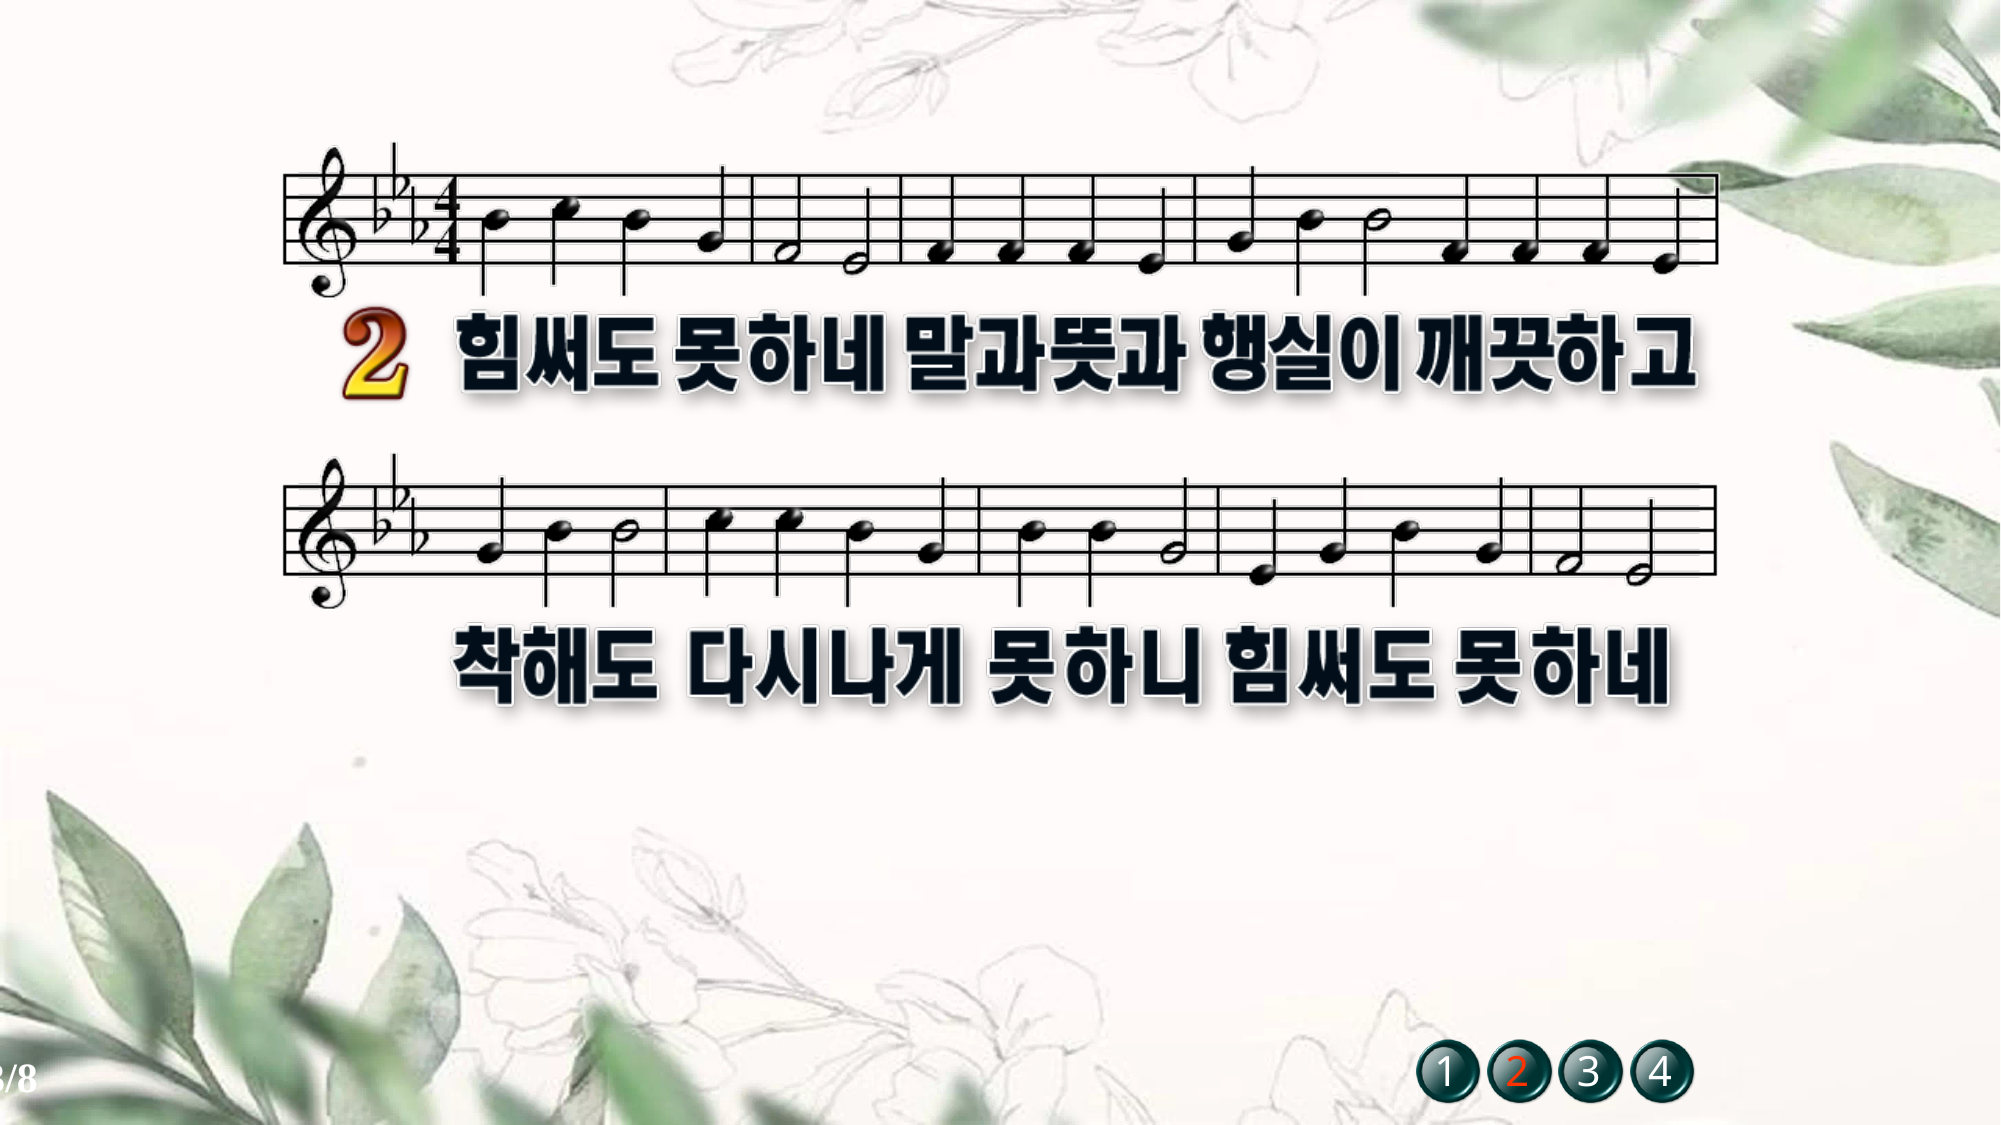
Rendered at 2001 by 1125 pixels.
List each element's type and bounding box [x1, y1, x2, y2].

picture [0, 0, 2001, 1125]
text_box [1627, 1035, 1697, 1106]
text_box [1555, 1035, 1626, 1106]
text_box [1484, 1035, 1555, 1106]
text_box [1413, 1035, 1484, 1106]
